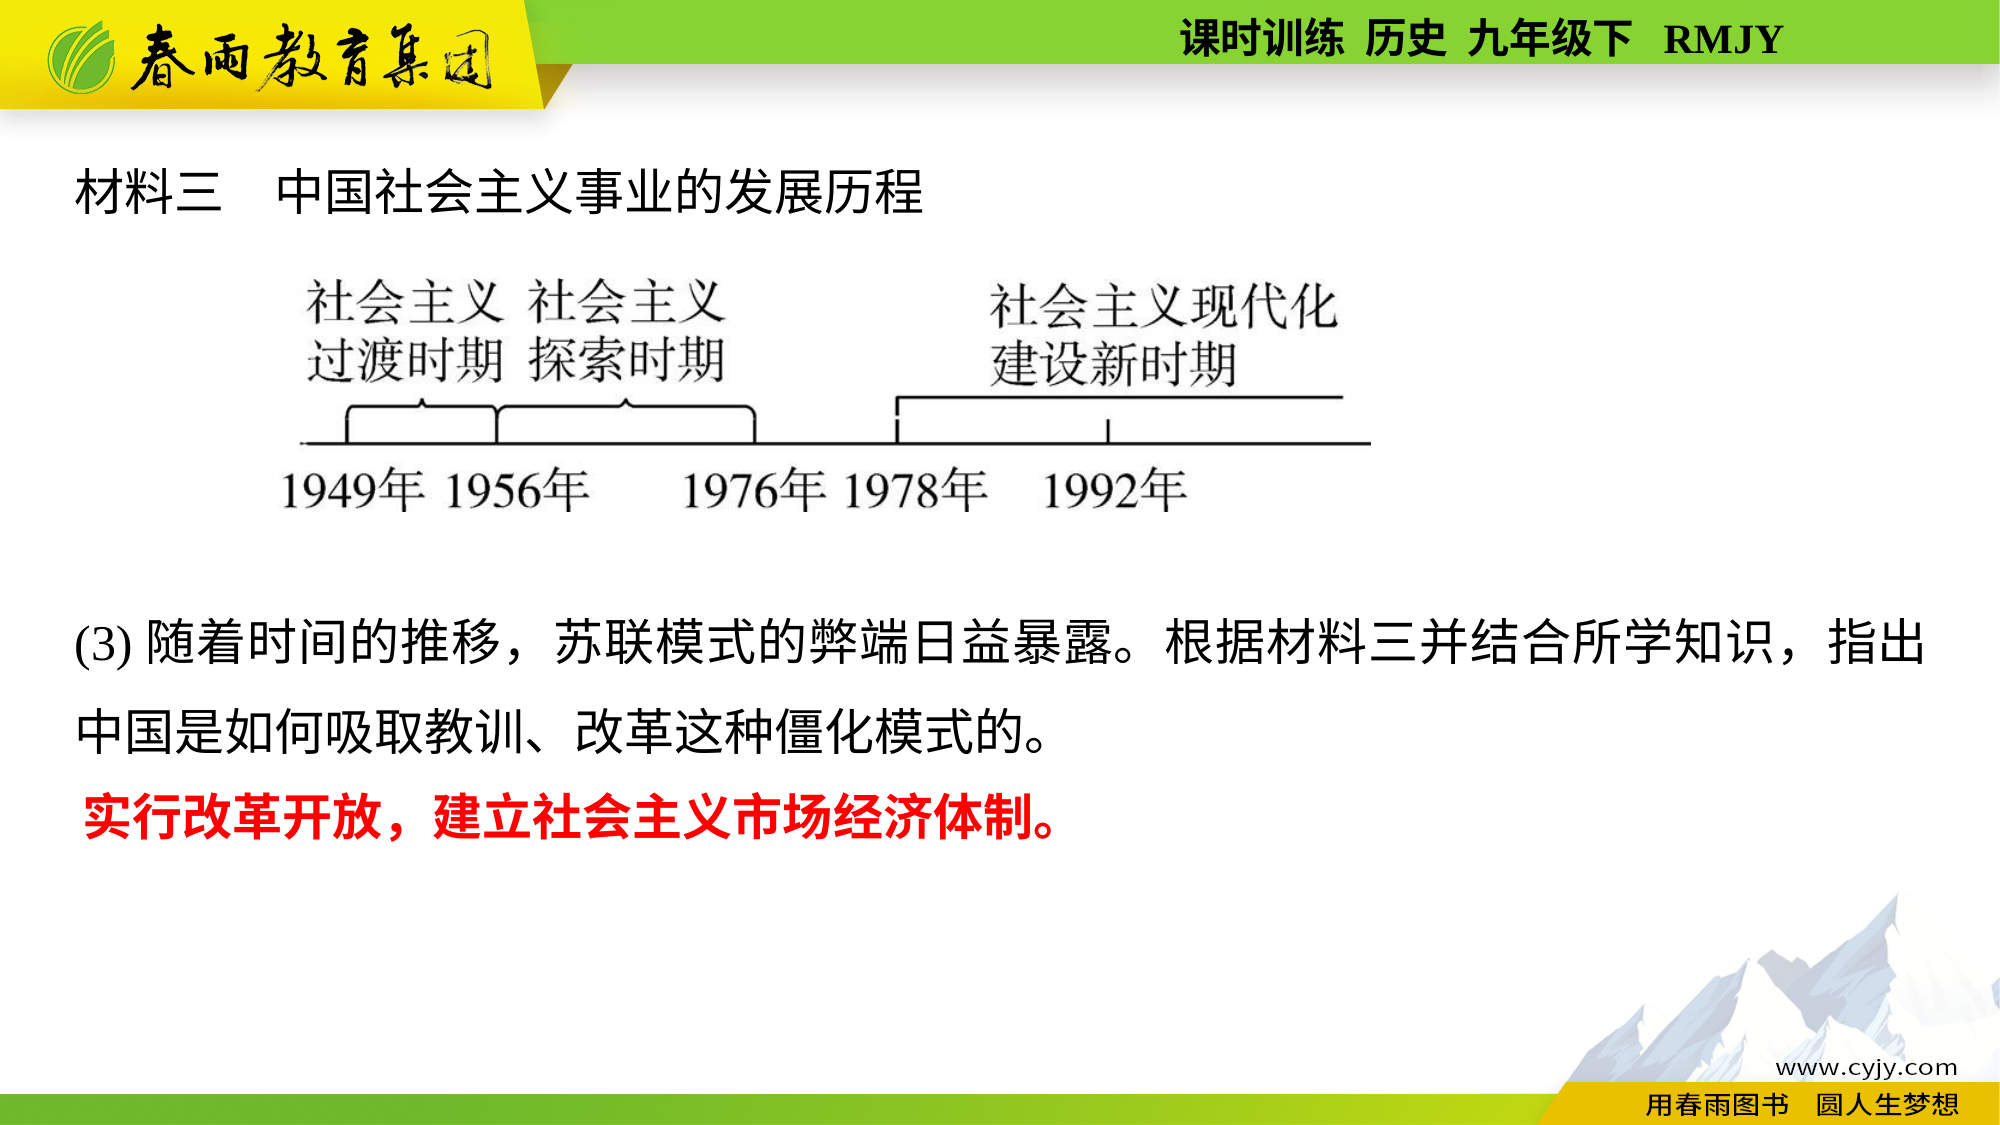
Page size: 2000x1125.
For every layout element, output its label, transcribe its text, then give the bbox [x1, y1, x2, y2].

list 材料三 中国社会主义事业的发展历程 (3)随着时间的推移，苏联模式的弊端日益暴露。根据材料三并结合所学知识，指出中国是如何吸取教训、改革这种僵化模式的。 [59, 122, 1944, 774]
picture [0, 0, 2000, 1125]
text_box 实行改革开放，建立社会主义市场经济体制。 [67, 748, 1371, 853]
